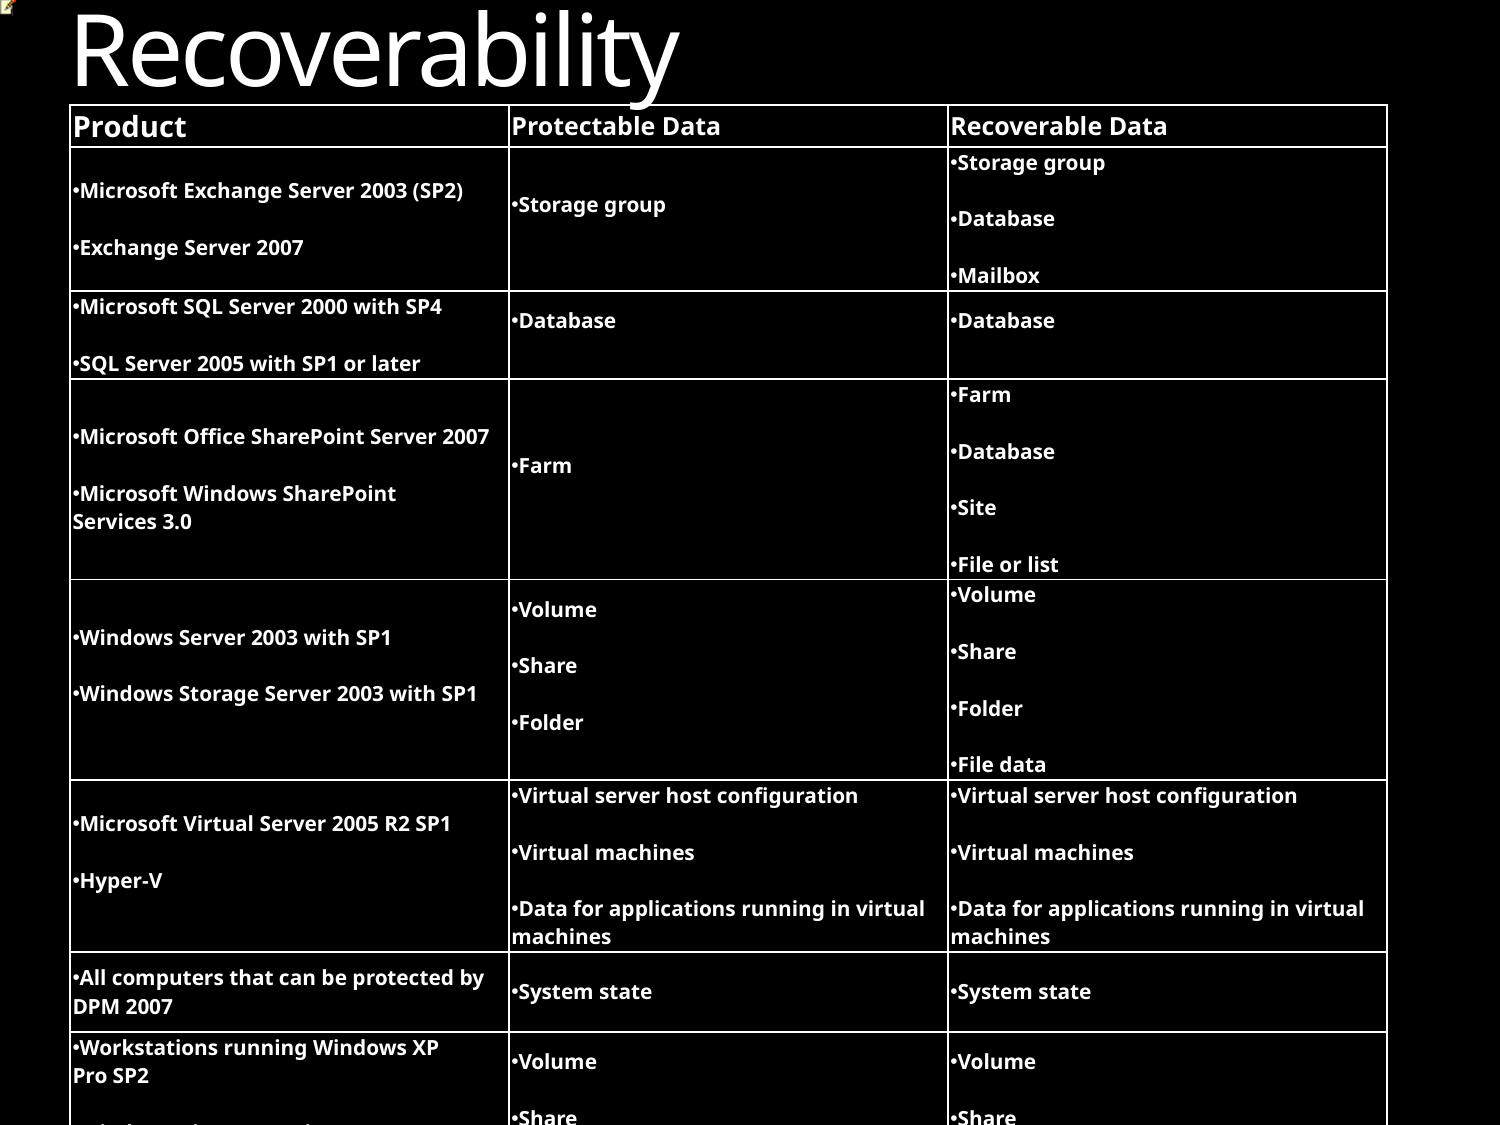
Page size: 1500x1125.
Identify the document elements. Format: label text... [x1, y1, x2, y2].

table_cell All computers that can be protected by DPM 2007 [71, 953, 508, 1031]
table_cell Database [510, 292, 947, 378]
table_cell Microsoft SQL Server 2000 with SP4 SQL Server 2005 with SP1 or later [71, 292, 508, 378]
table_cell Storage group [510, 148, 947, 290]
table_cell Workstations running Windows XP Pro SP2 Windows Vista operating systems, except the Windows Vista Home Premium operating system (the computer running Windows Vista must be a domain member) [71, 1033, 508, 1125]
table_header Product [71, 106, 508, 146]
table_cell Volume Share Folder File data [510, 1033, 947, 1125]
table_header Recoverable Data [949, 106, 1386, 146]
table_cell Farm Database Site File or list [949, 380, 1386, 579]
table_cell Farm [510, 380, 947, 579]
table_cell Volume Share Folder File data [949, 580, 1386, 779]
picture [0, 0, 16, 16]
table_cell Microsoft Exchange Server 2003 (SP2) Exchange Server 2007 [71, 148, 508, 290]
table_cell Windows Server 2003 with SP1 Windows Storage Server 2003 with SP1 [71, 580, 508, 779]
title Recoverability [68, 0, 1444, 110]
table_cell System state [949, 953, 1386, 1031]
table_header Protectable Data [510, 106, 947, 146]
table_cell System state [510, 953, 947, 1031]
table_cell Volume Share Folder File data [949, 1033, 1386, 1125]
table_cell Storage group Database Mailbox [949, 148, 1386, 290]
table_cell Microsoft Virtual Server 2005 R2 SP1 Hyper-V [71, 781, 508, 951]
table_cell Volume Share Folder [510, 580, 947, 779]
table_cell Database [949, 292, 1386, 378]
table_cell Virtual server host configuration Virtual machines Data for applications running in virtual machines [510, 781, 947, 951]
table_cell Virtual server host configuration Virtual machines Data for applications running in virtual machines [949, 781, 1386, 951]
table_cell Microsoft Office SharePoint Server 2007 Microsoft Windows SharePoint Services 3.0 [71, 380, 508, 579]
